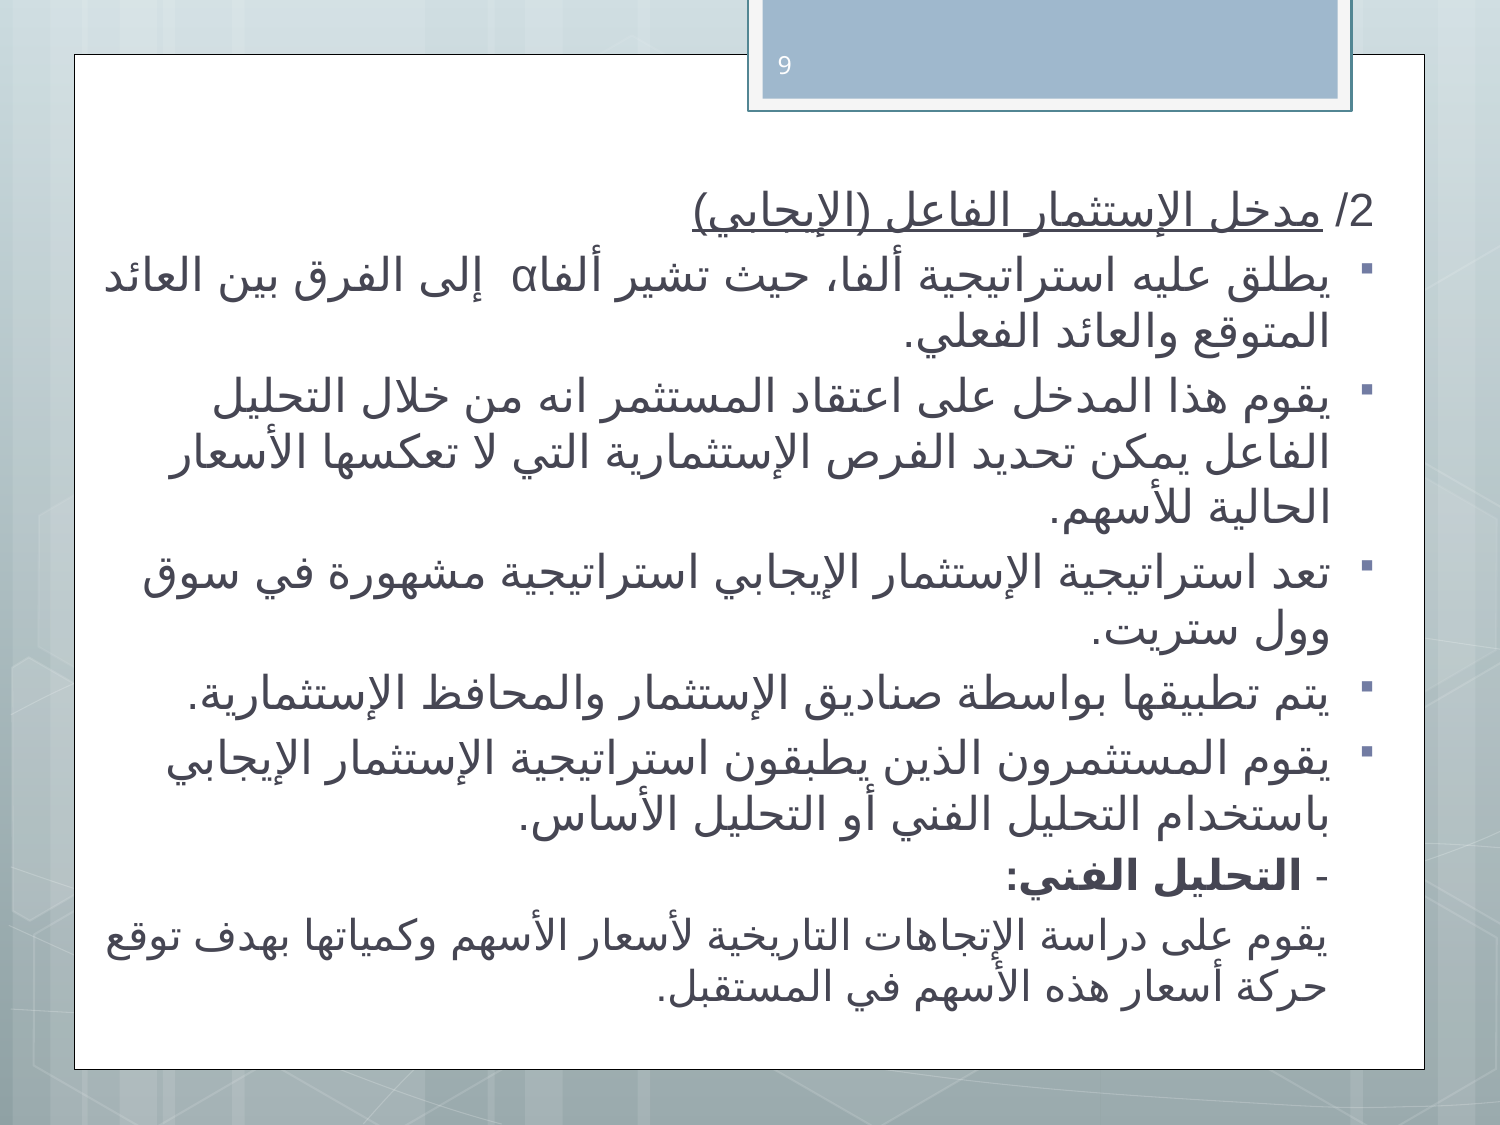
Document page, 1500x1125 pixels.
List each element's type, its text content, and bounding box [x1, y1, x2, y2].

list 2/ مدخل الإستثمار الفاعل (الإيجابي) يطلق عليه استراتيجية ألفا، حيث تشير ألفاα إلى الفرق بين العائد المتوقع والعائد الفعلي. يقوم هذا المدخل على اعتقاد المستثمر انه من خلال التحليل الفاعل يمكن تحديد الفرص الإستثمارية التي لا تعكسها الأسعار الحالية للأسهم. تعد استراتيجية الإستثمار الإيجابي استراتيجية مشهورة في سوق وول ستريت. يتم تطبيقها بواسطة صناديق الإستثمار والمحافظ الإستثمارية. يقوم المستثمرون الذين يطبقون استراتيجية الإستثمار الإيجابي باستخدام التحليل الفني أو التحليل الأساس. - التحليل الفني: يقوم على دراسة الإتجاهات التاريخية لأسعار الأسهم وكمياتها بهدف توقع حركة أسعار هذه الأسهم في المستقبل. [88, 172, 1400, 1024]
slide_number 9 [762, 36, 982, 97]
